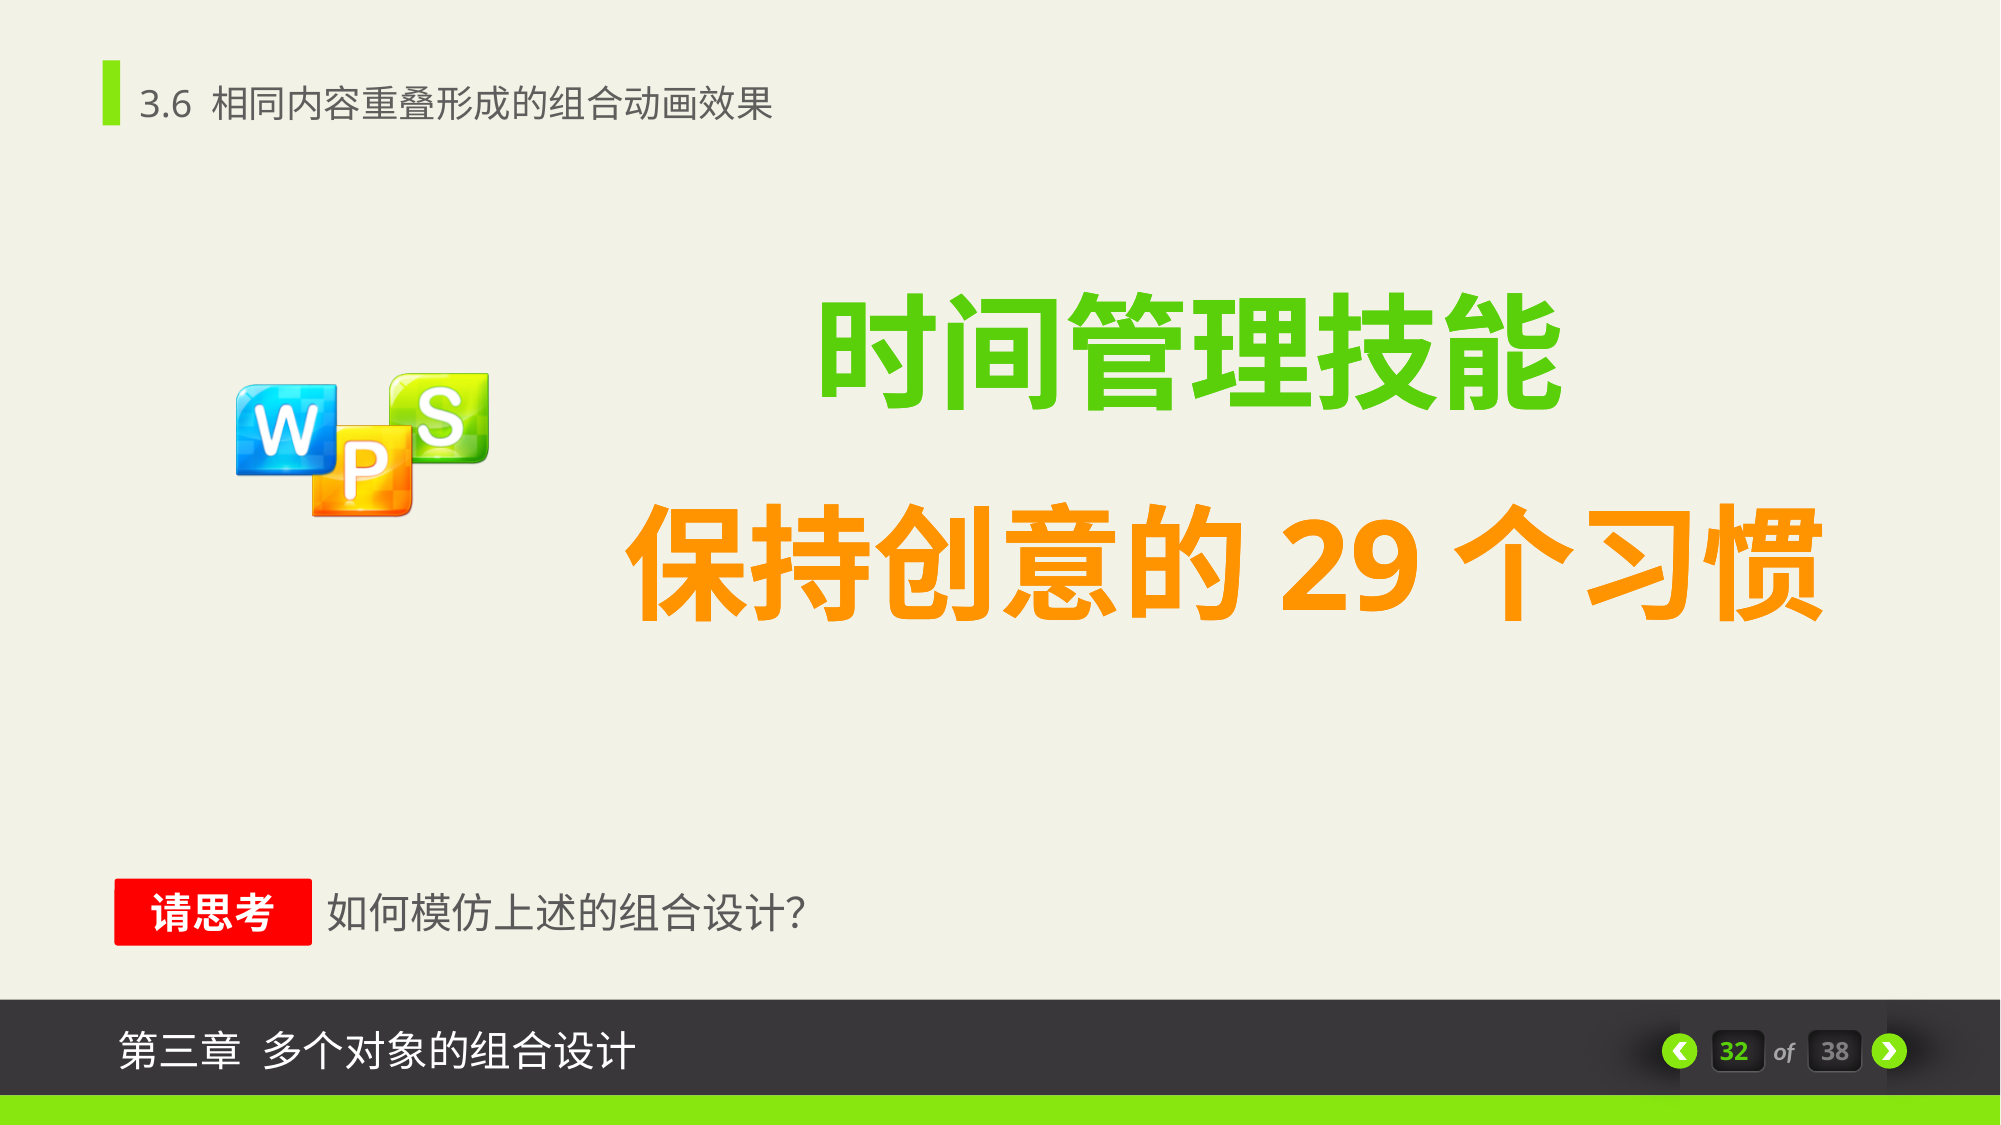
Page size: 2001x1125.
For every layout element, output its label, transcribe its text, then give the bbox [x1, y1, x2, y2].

text_box 3.6 相同内容重叠形成的组合动画效果 [124, 58, 954, 132]
text_box 如何模仿上述的组合设计？ [311, 879, 1742, 944]
text_box 时间管理技能 [801, 267, 1650, 432]
picture [1567, 992, 1693, 1110]
picture [233, 365, 493, 524]
picture [1805, 1026, 1866, 1076]
text_box [102, 60, 121, 126]
text_box 请思考 [114, 878, 312, 946]
picture [1709, 1026, 1769, 1076]
picture [1875, 991, 2001, 1111]
text_box 保持创意的29个习惯 [575, 478, 1875, 644]
